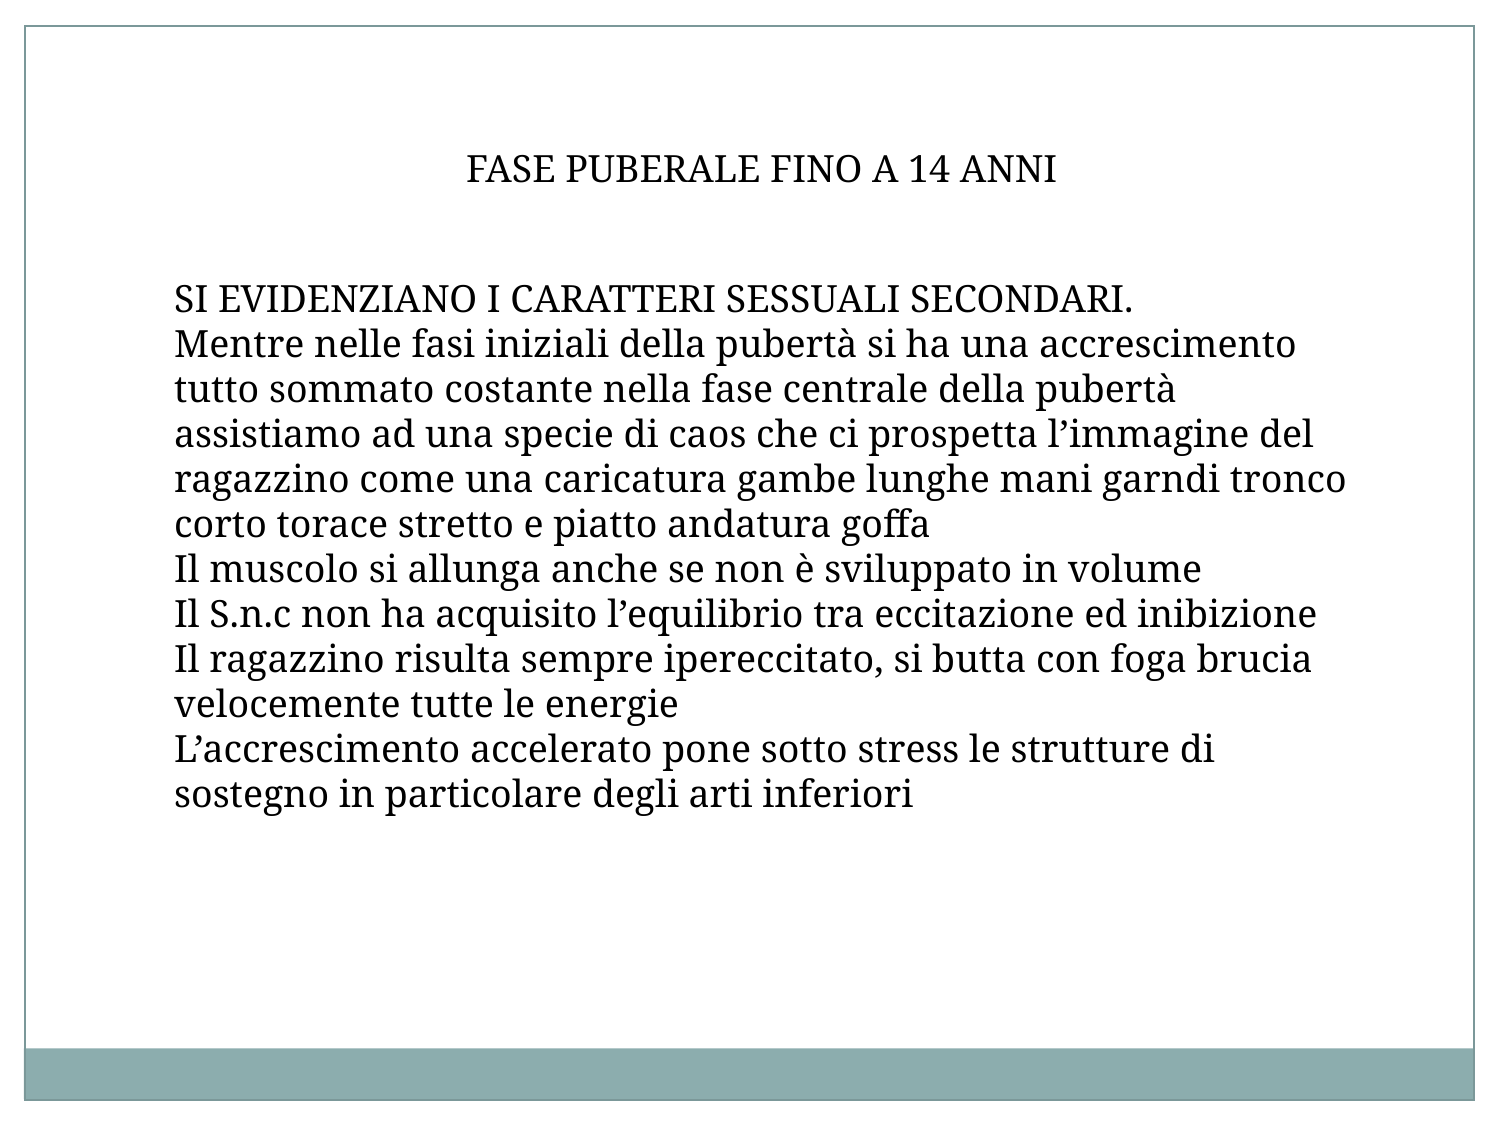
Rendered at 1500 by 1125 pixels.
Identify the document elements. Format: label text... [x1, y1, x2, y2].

text_box SI EVIDENZIANO I CARATTERI SESSUALI SECONDARI. Mentre nelle fasi iniziali della pubertà si ha una accrescimento tutto sommato costante nella fase centrale della pubertà assistiamo ad una specie di caos che ci prospetta l’immagine del ragazzino come una caricatura gambe lunghe mani garndi tronco corto torace stretto e piatto andatura goffa Il muscolo si allunga anche se non è sviluppato in volume Il S.n.c non ha acquisito l’equilibrio tra eccitazione ed inibizione Il ragazzino risulta sempre ipereccitato, si butta con foga brucia velocemente tutte le energie L’accrescimento accelerato pone sotto stress le strutture di sostegno in particolare degli arti inferiori [159, 267, 1365, 822]
text_box FASE PUBERALE FINO A 14 ANNI [159, 137, 1365, 197]
